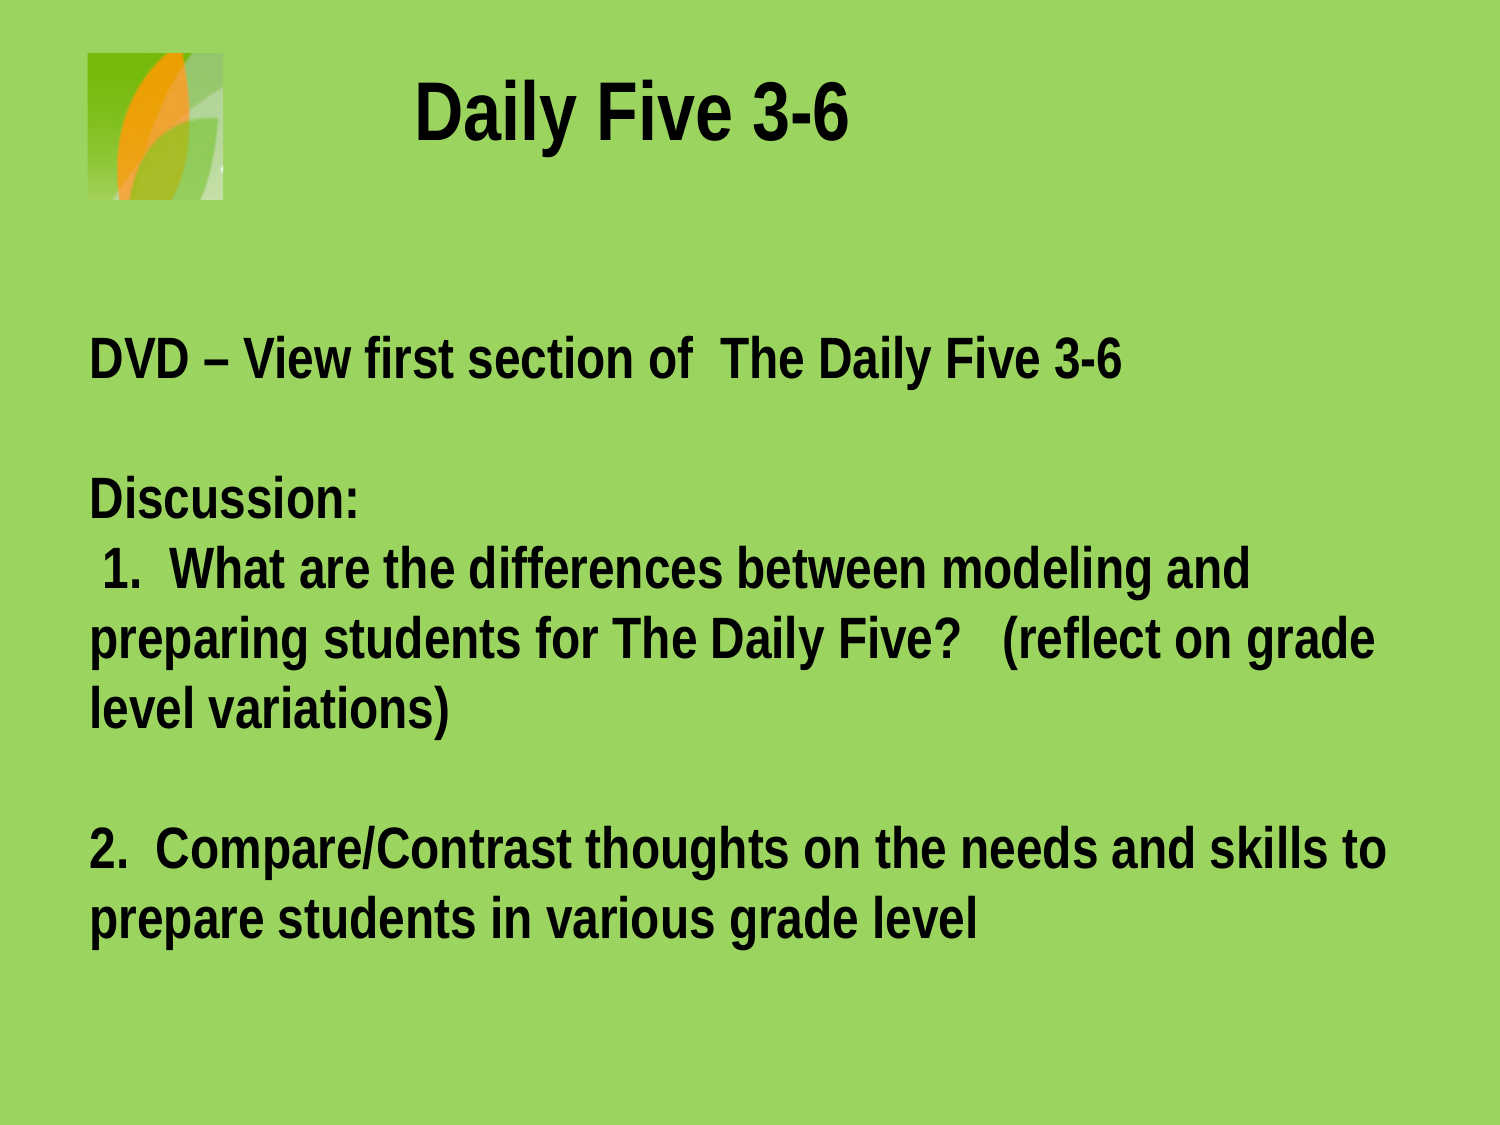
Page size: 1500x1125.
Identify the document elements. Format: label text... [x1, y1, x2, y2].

picture [87, 53, 224, 201]
text_box DVD – View first section of The Daily Five 3-6 Discussion: 1. What are the differences between modeling and preparing students for The Daily Five? (reflect on grade level variations) 2. Compare/Contrast thoughts on the needs and skills to prepare students in various grade level [75, 312, 1450, 1027]
text_box Daily Five 3-6 [399, 50, 963, 312]
